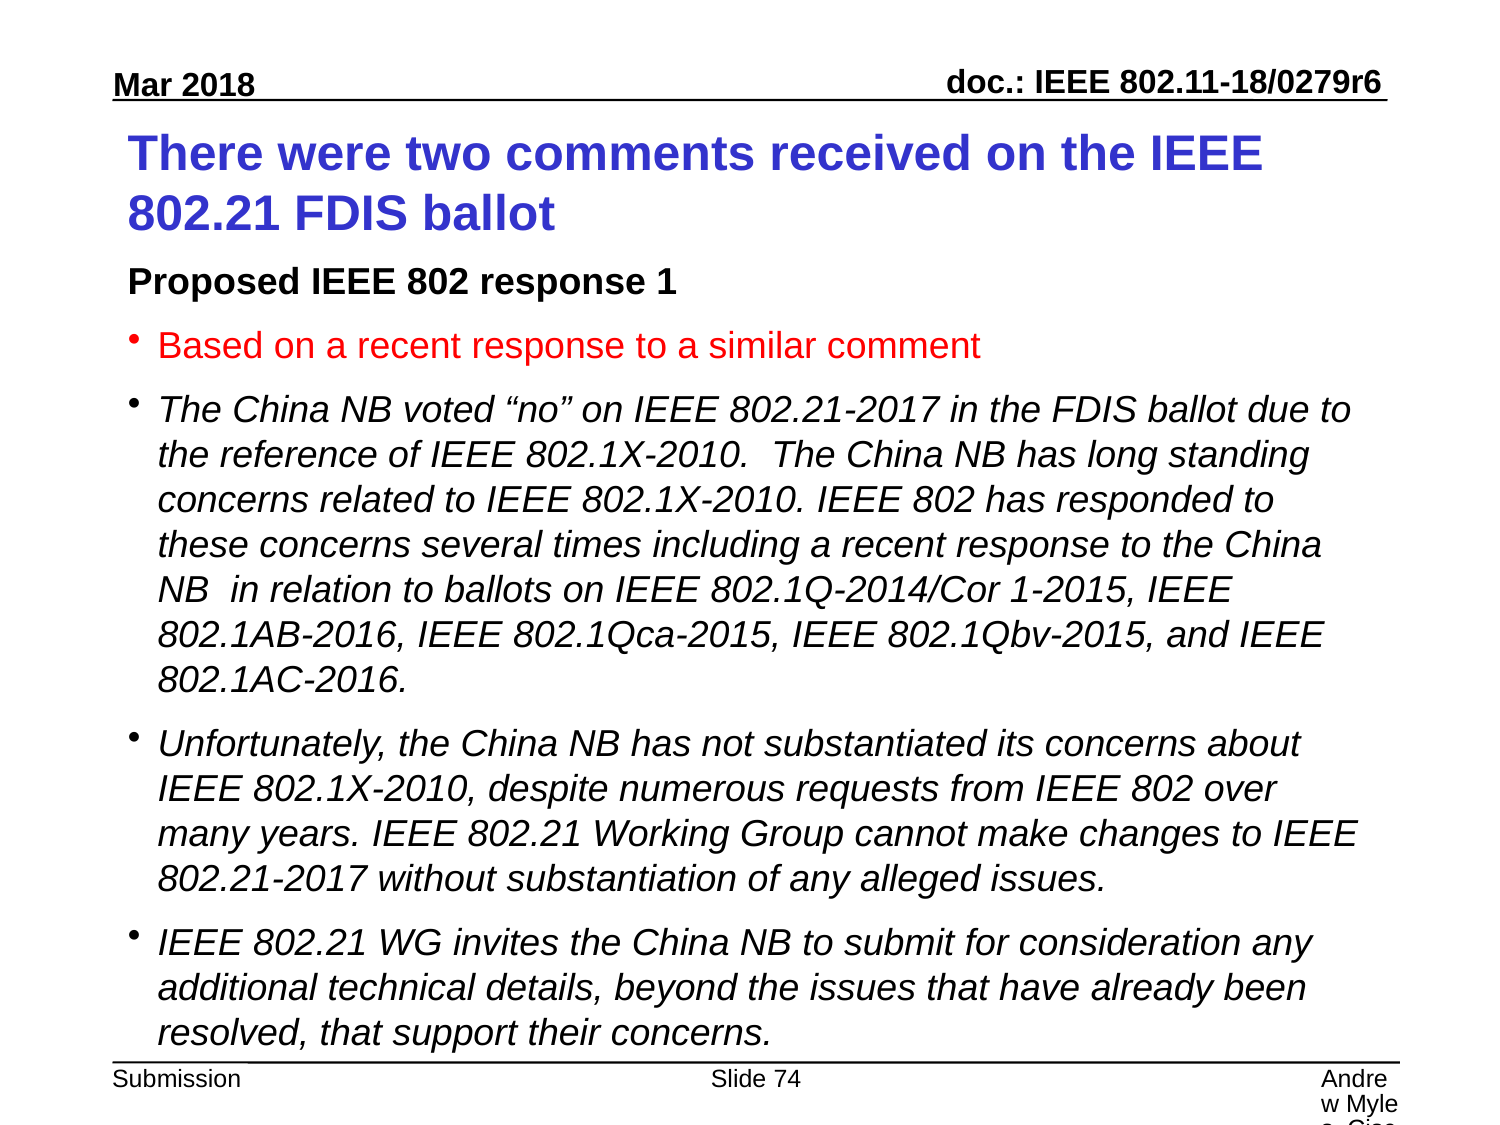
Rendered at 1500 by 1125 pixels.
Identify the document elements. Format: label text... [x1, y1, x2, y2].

footer Andrew Myles, Cisco [1320, 1061, 1402, 1093]
title There were two comments received on the IEEE 802.21 FDIS ballot [112, 112, 1388, 249]
list Proposed IEEE 802 response 1 Based on a recent response to a similar comment The China NB voted “no” on IEEE 802.21-2017 in the FDIS ballot due to the reference of IEEE 802.1X-2010. The China NB has long standing concerns related to IEEE 802.1X-2010. IEEE 802 has responded to these concerns several times including a recent response to the China NB in relation to ballots on IEEE 802.1Q-2014/Cor 1-2015, IEEE 802.1AB-2016, IEEE 802.1Qca-2015, IEEE 802.1Qbv-2015, and IEEE 802.1AC-2016. Unfortunately, the China NB has not substantiated its concerns about IEEE 802.1X-2010, despite numerous requests from IEEE 802 over many years. IEEE 802.21 Working Group cannot make changes to IEEE 802.21-2017 without substantiation of any alleged issues. IEEE 802.21 WG invites the China NB to submit for consideration any additional technical details, beyond the issues that have already been resolved, that support their concerns. [112, 249, 1388, 925]
slide_number Slide 74 [709, 1061, 803, 1093]
